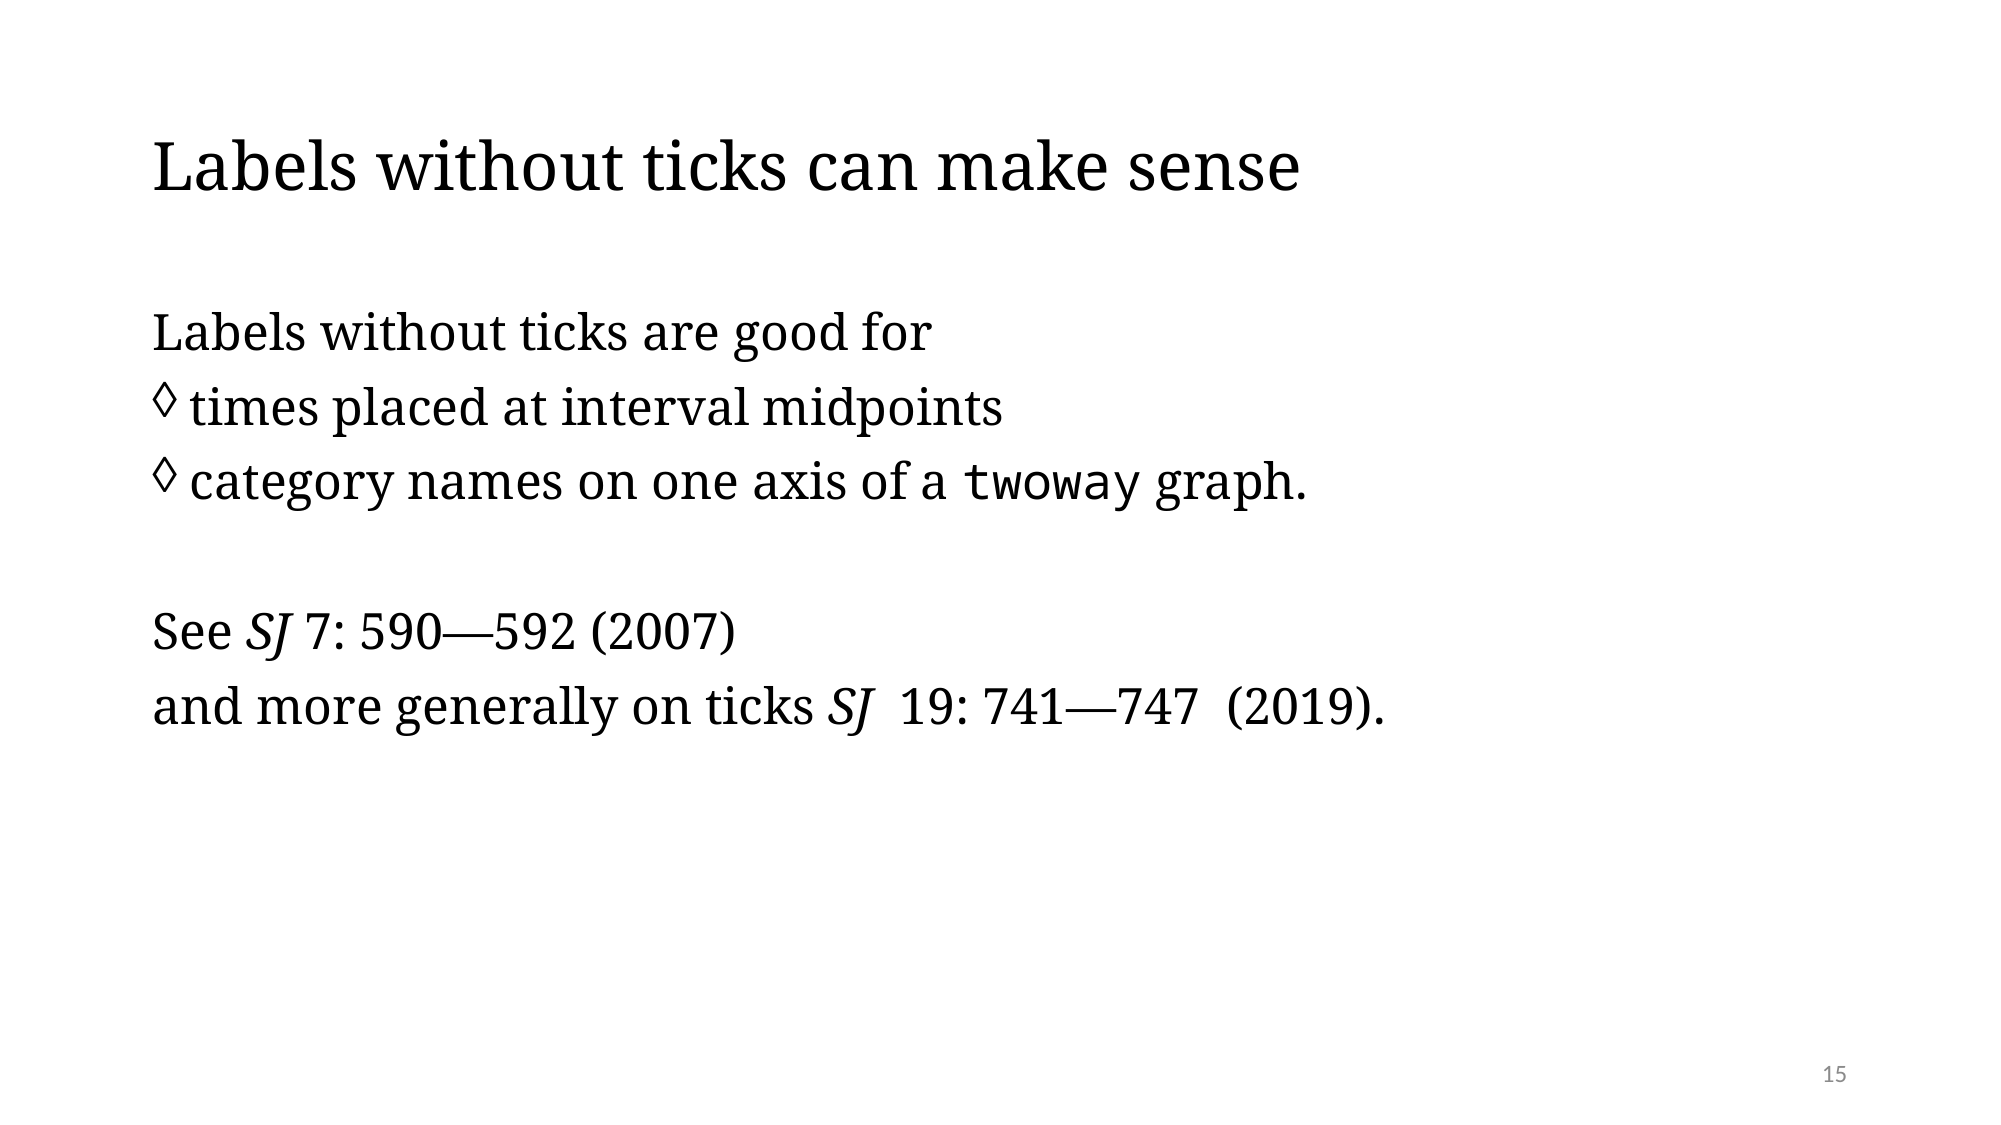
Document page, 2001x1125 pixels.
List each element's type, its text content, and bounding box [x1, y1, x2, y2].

title Labels without ticks can make sense [137, 59, 1863, 278]
list Labels without ticks are good for times placed at interval midpoints category names on one axis of a twoway graph. See SJ 7: 590―592 (2007) and more generally on ticks SJ 19: 741―747 (2019). [137, 299, 1863, 1014]
slide_number 15 [1412, 1042, 1863, 1103]
